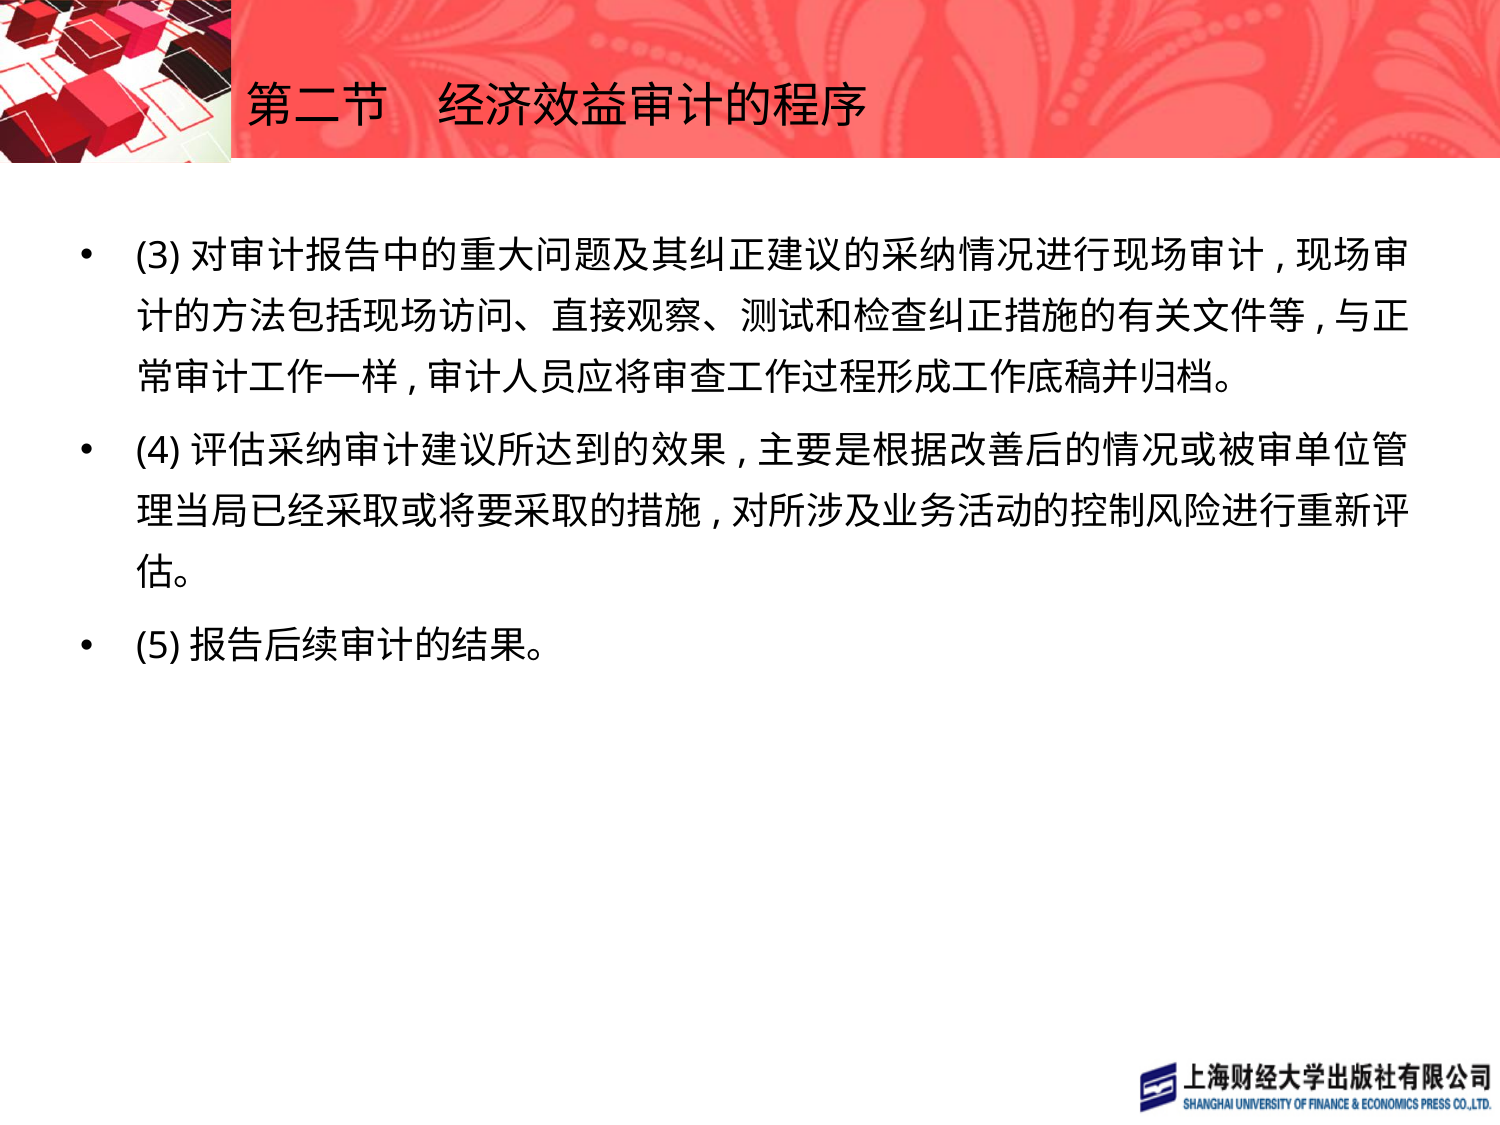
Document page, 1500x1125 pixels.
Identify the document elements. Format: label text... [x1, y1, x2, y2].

list (3)对审计报告中的重大问题及其纠正建议的采纳情况进行现场审计,现场审计的方法包括现场访问、直接观察、测试和检查纠正措施的有关文件等,与正常审计工作一样,审计人员应将审查工作过程形成工作底稿并归档。 (4)评估采纳审计建议所达到的效果,主要是根据改善后的情况或被审单位管理当局已经采取或将要采取的措施,对所涉及业务活动的控制风险进行重新评估。 (5)报告后续审计的结果。 [64, 208, 1425, 1047]
title 第二节 经济效益审计的程序 [230, 45, 1461, 161]
picture [1139, 1058, 1495, 1118]
